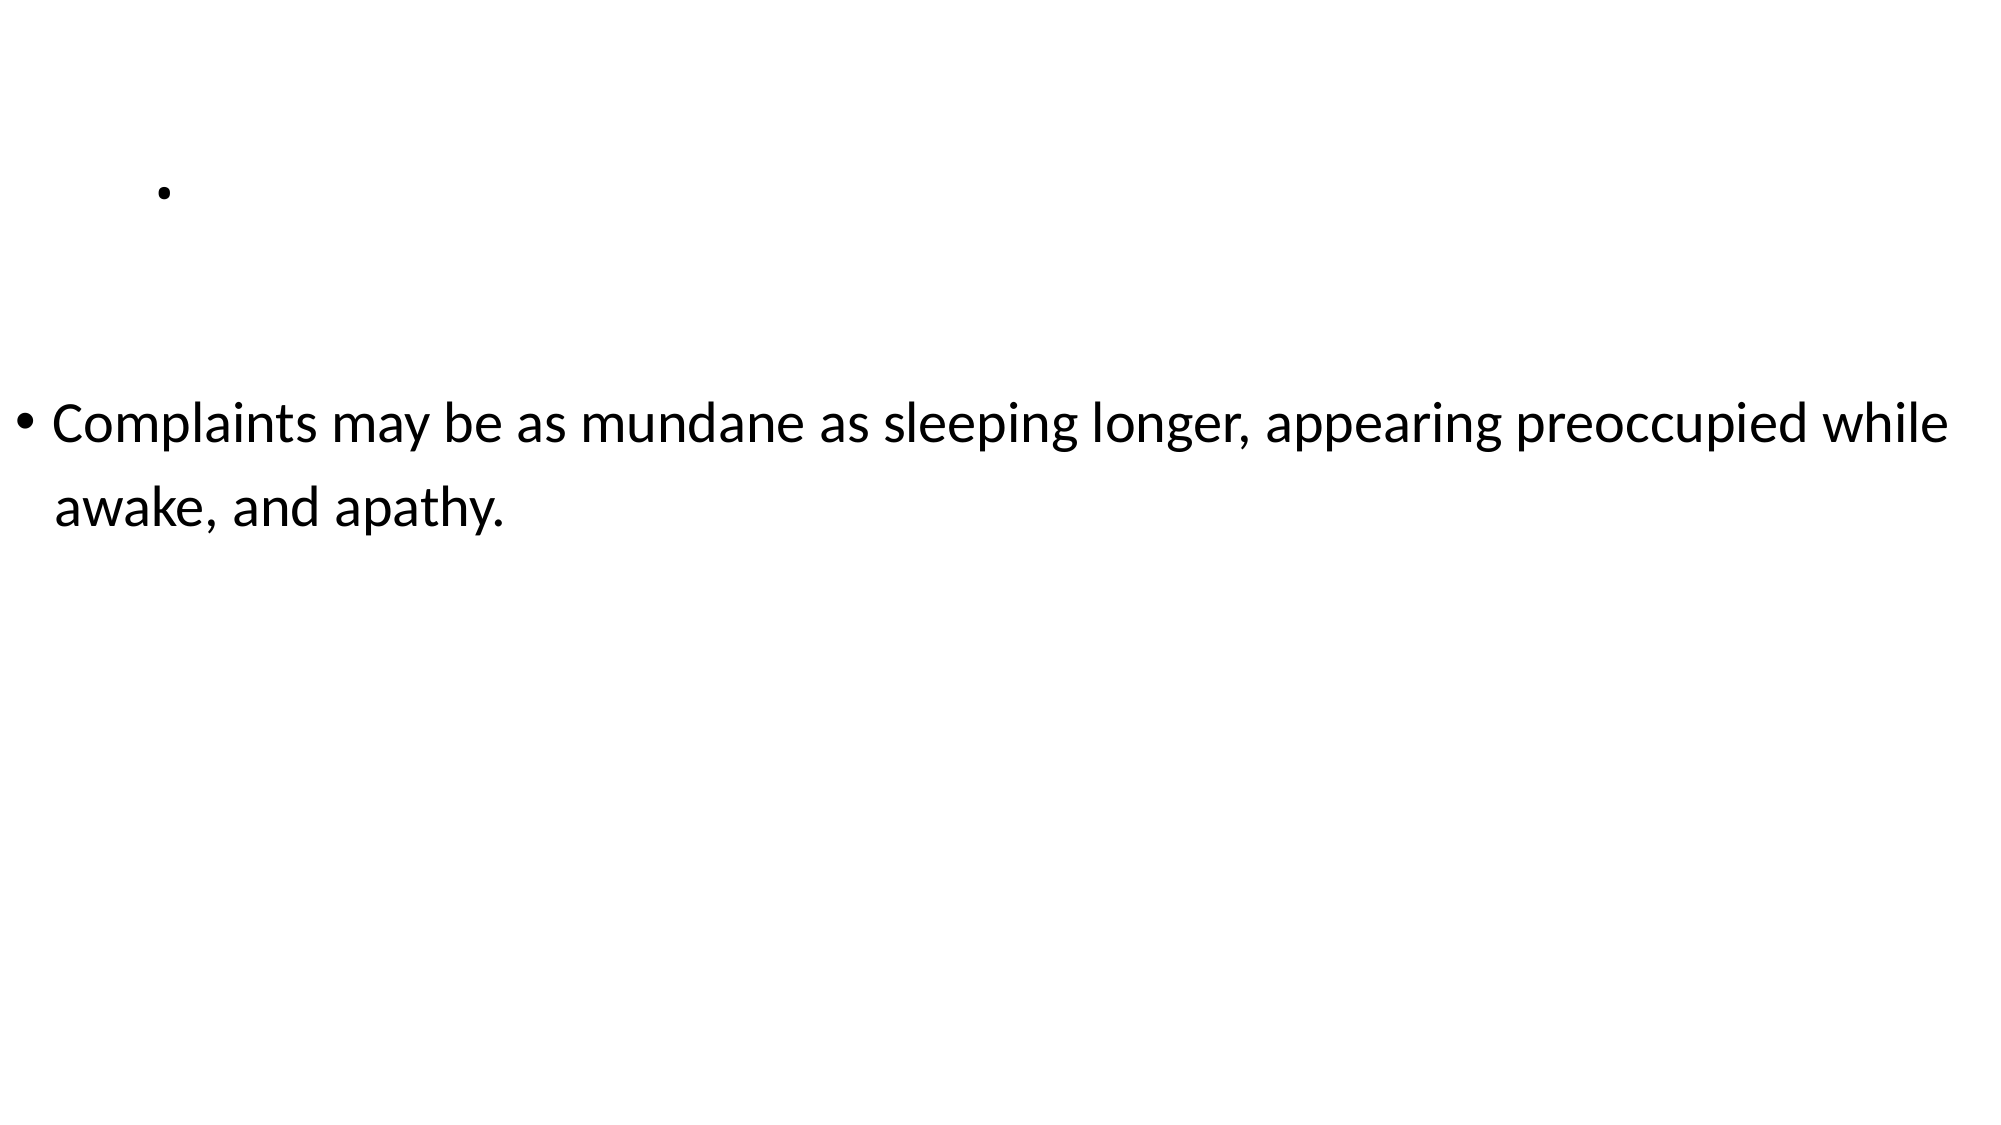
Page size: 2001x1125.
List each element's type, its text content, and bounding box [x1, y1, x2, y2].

list Complaints may be as mundane as sleeping longer, appearing preoccupied while awake, and apathy. [0, 293, 2000, 1125]
title . [137, 59, 1863, 278]
